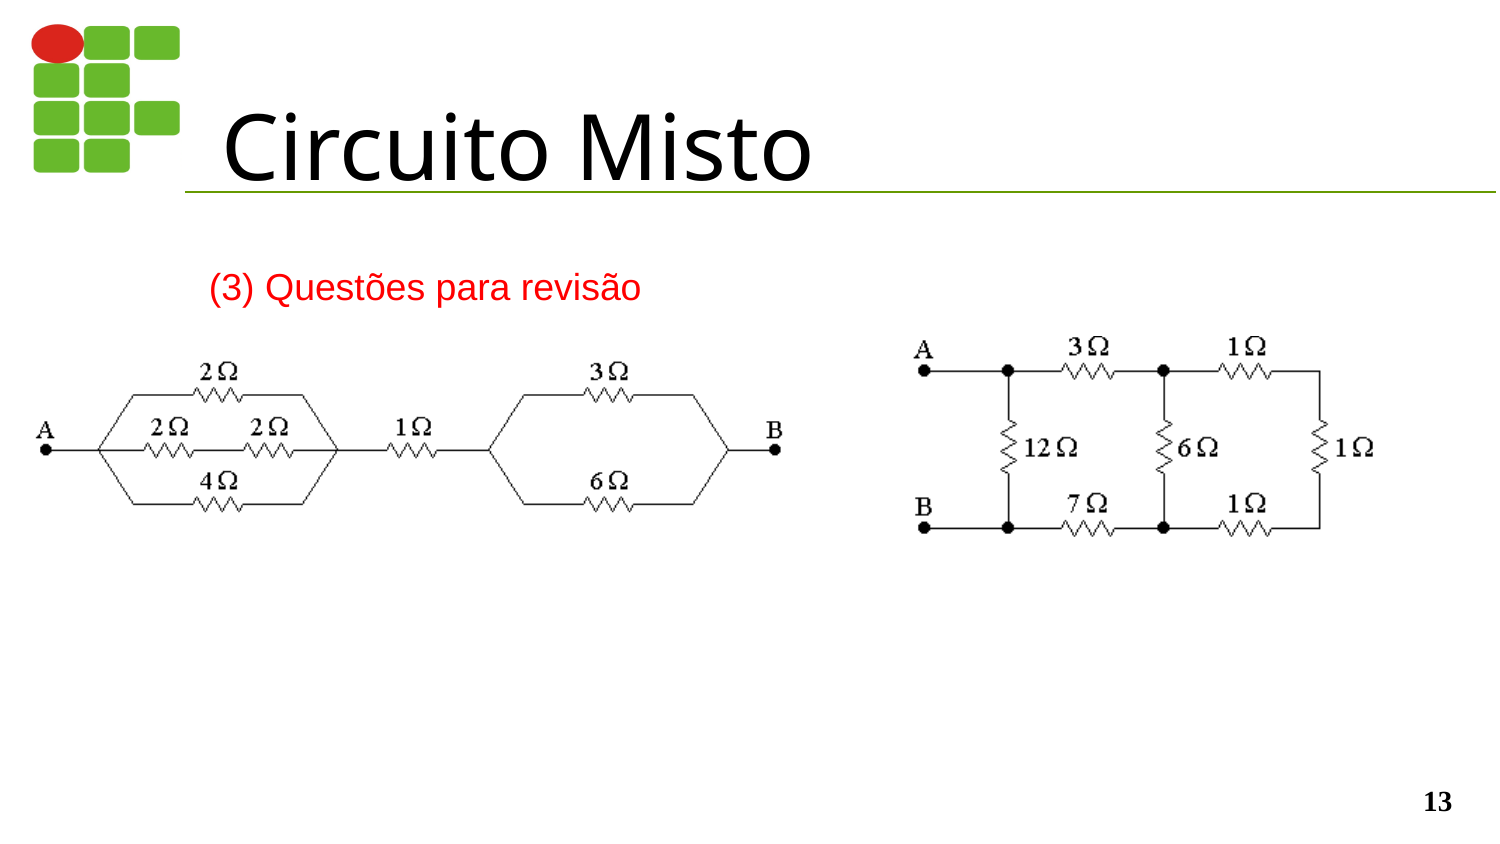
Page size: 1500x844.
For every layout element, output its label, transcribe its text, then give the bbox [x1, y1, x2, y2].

text_box ‹#› [1155, 768, 1468, 825]
title Circuito Misto [206, 26, 1468, 207]
picture [29, 23, 182, 174]
picture [908, 336, 1377, 540]
picture [32, 358, 785, 518]
text_box (3) Questões para revisão [193, 248, 1469, 305]
